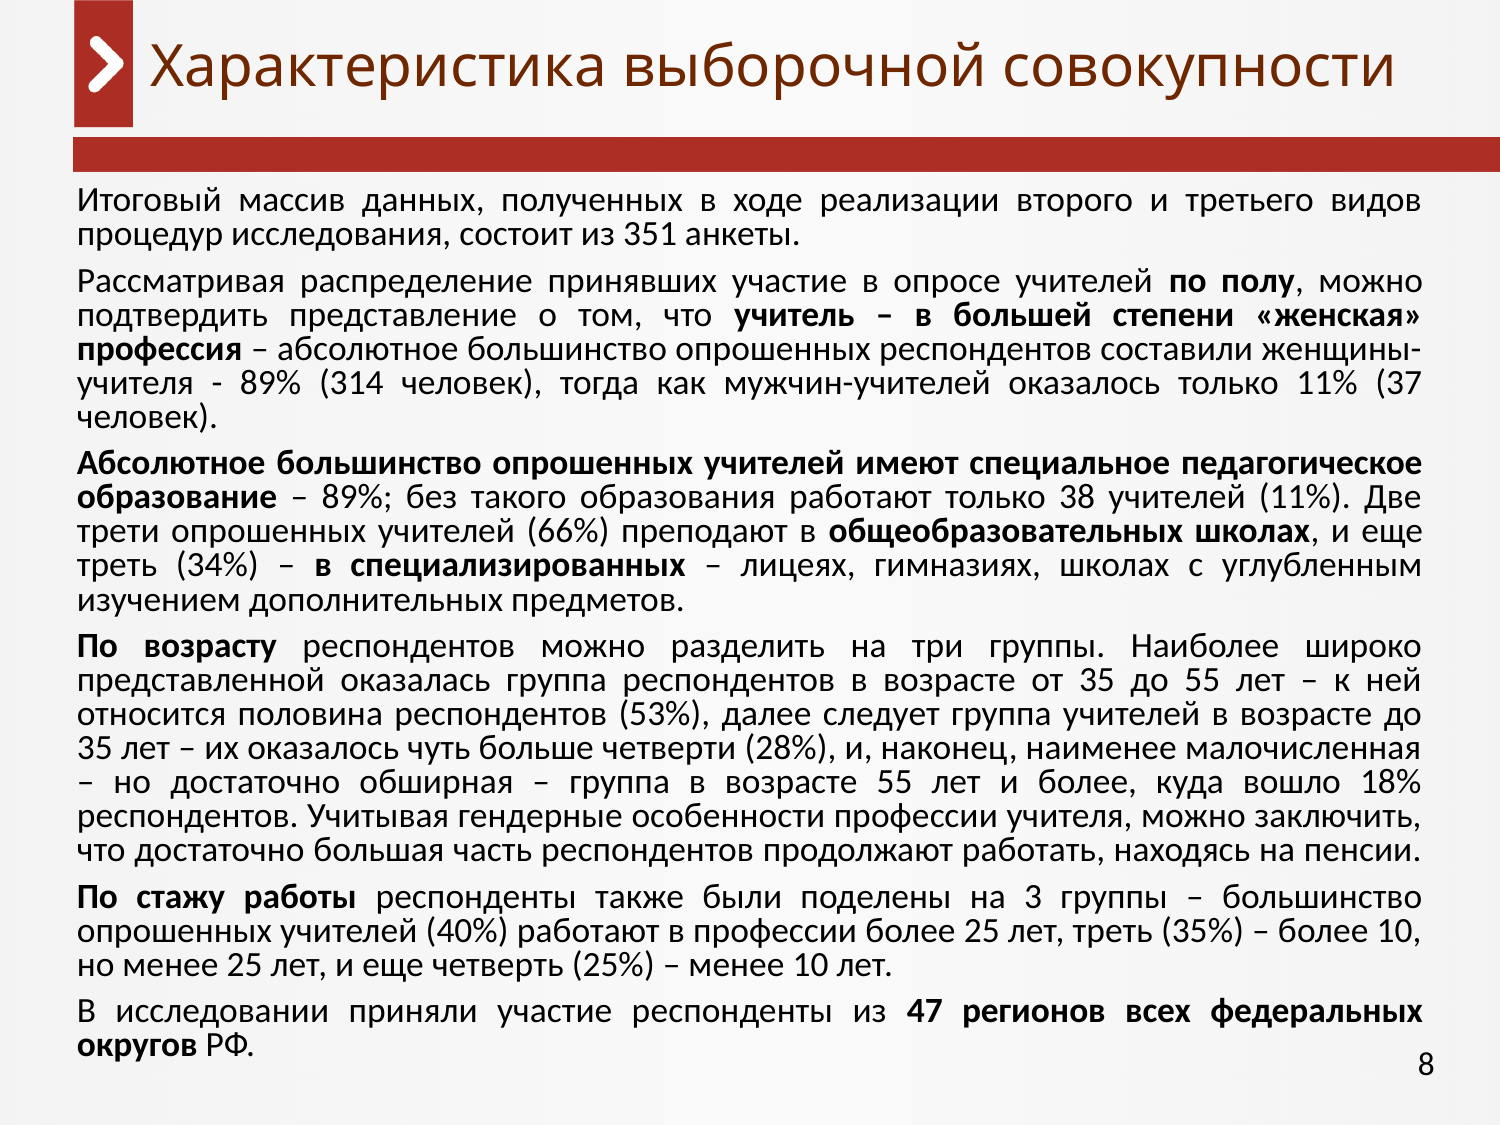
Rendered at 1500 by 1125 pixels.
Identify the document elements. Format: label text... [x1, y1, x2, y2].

title Характеристика выборочной совокупности [135, 0, 1424, 126]
list Итоговый массив данных, полученных в ходе реализации второго и третьего видов процедур исследования, состоит из 351 анкеты. Рассматривая распределение принявших участие в опросе учителей по полу, можно подтвердить представление о том, что учитель – в большей степени «женская» профессия – абсолютное большинство опрошенных респондентов составили женщины-учителя - 89% (314 человек), тогда как мужчин-учителей оказалось только 11% (37 человек). Абсолютное большинство опрошенных учителей имеют специальное педагогическое образование – 89%; без такого образования работают только 38 учителей (11%). Две трети опрошенных учителей (66%) преподают в общеобразовательных школах, и еще треть (34%) – в специализированных – лицеях, гимназиях, школах с углубленным изучением дополнительных предметов. По возрасту респондентов можно разделить на три группы. Наиболее широко представленной оказалась группа респондентов в возрасте от 35 до 55 лет – к ней относится половина респондентов (53%), далее следует группа учителей в возрасте до 35 лет – их оказалось чуть больше четверти (28%), и, наконец, наименее малочисленная – но достаточно обширная – группа в возрасте 55 лет и более, куда вошло 18% респондентов. Учитывая гендерные особенности профессии учителя, можно заключить, что достаточно большая часть респондентов продолжают работать, находясь на пенсии. По стажу работы респонденты также были поделены на 3 группы – большинство опрошенных учителей (40%) работают в профессии более 25 лет, треть (35%) – более 10, но менее 25 лет, и еще четверть (25%) – менее 10 лет. В исследовании приняли участие респонденты из 47 регионов всех федеральных округов РФ. [76, 184, 1424, 1106]
picture [39, 0, 1500, 176]
